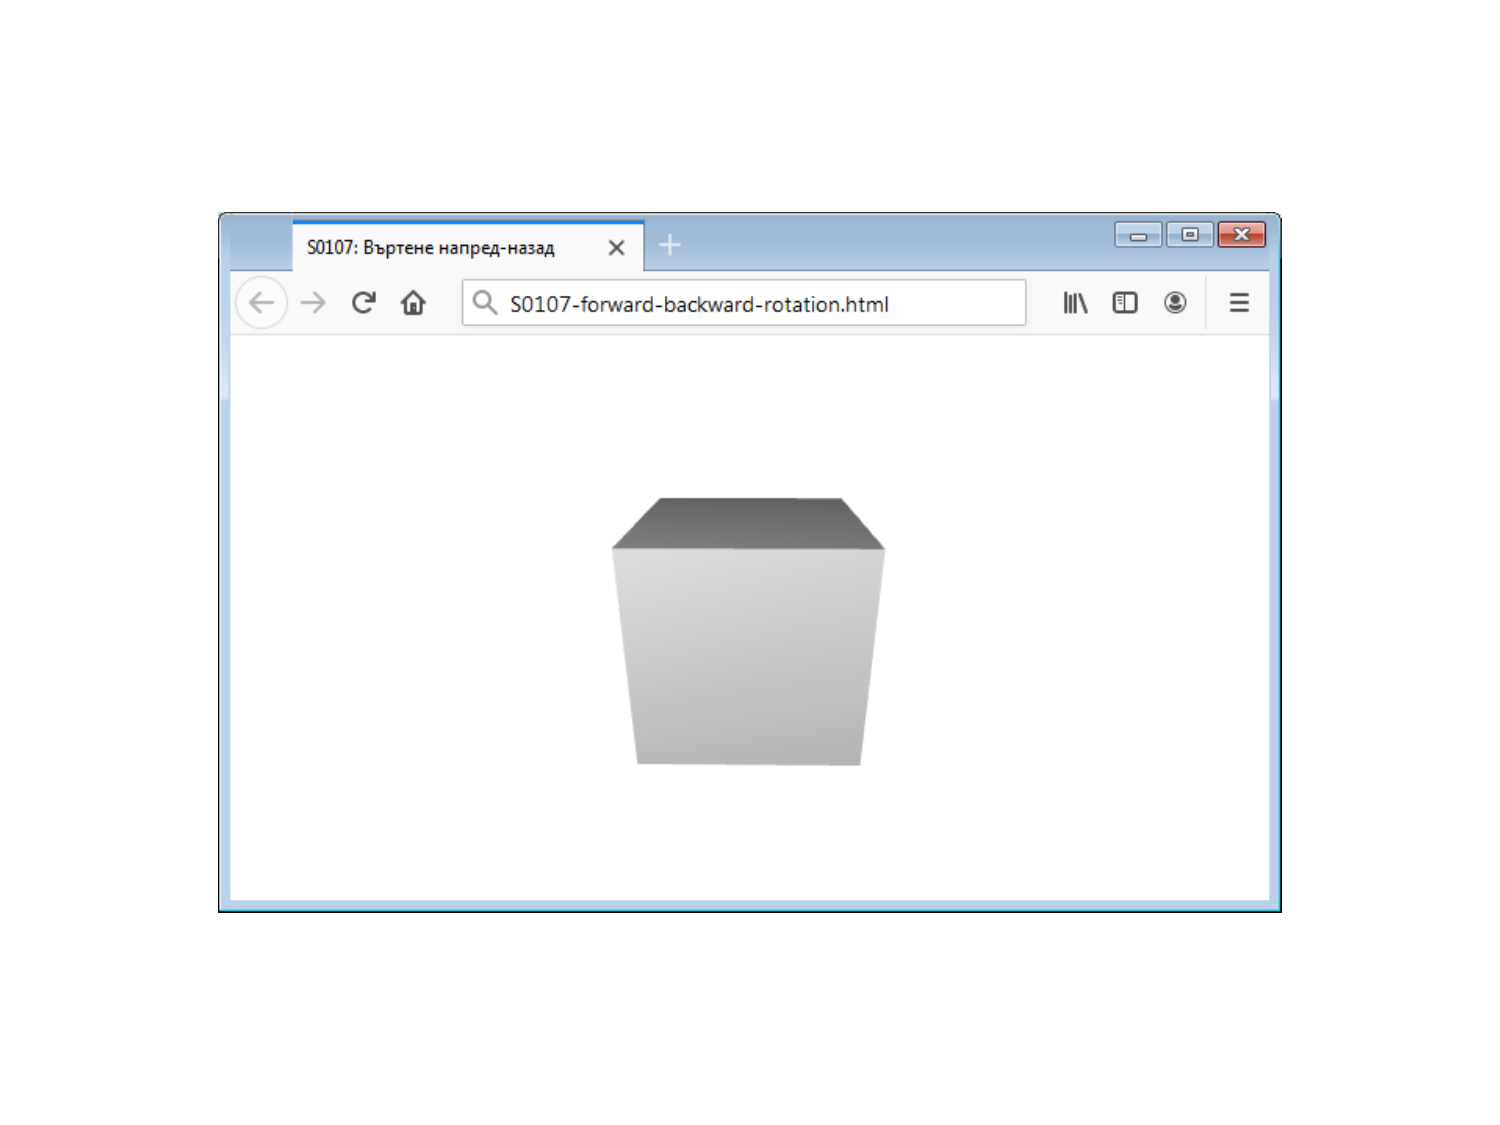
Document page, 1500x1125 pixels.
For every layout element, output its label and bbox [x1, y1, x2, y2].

picture [218, 212, 1282, 913]
